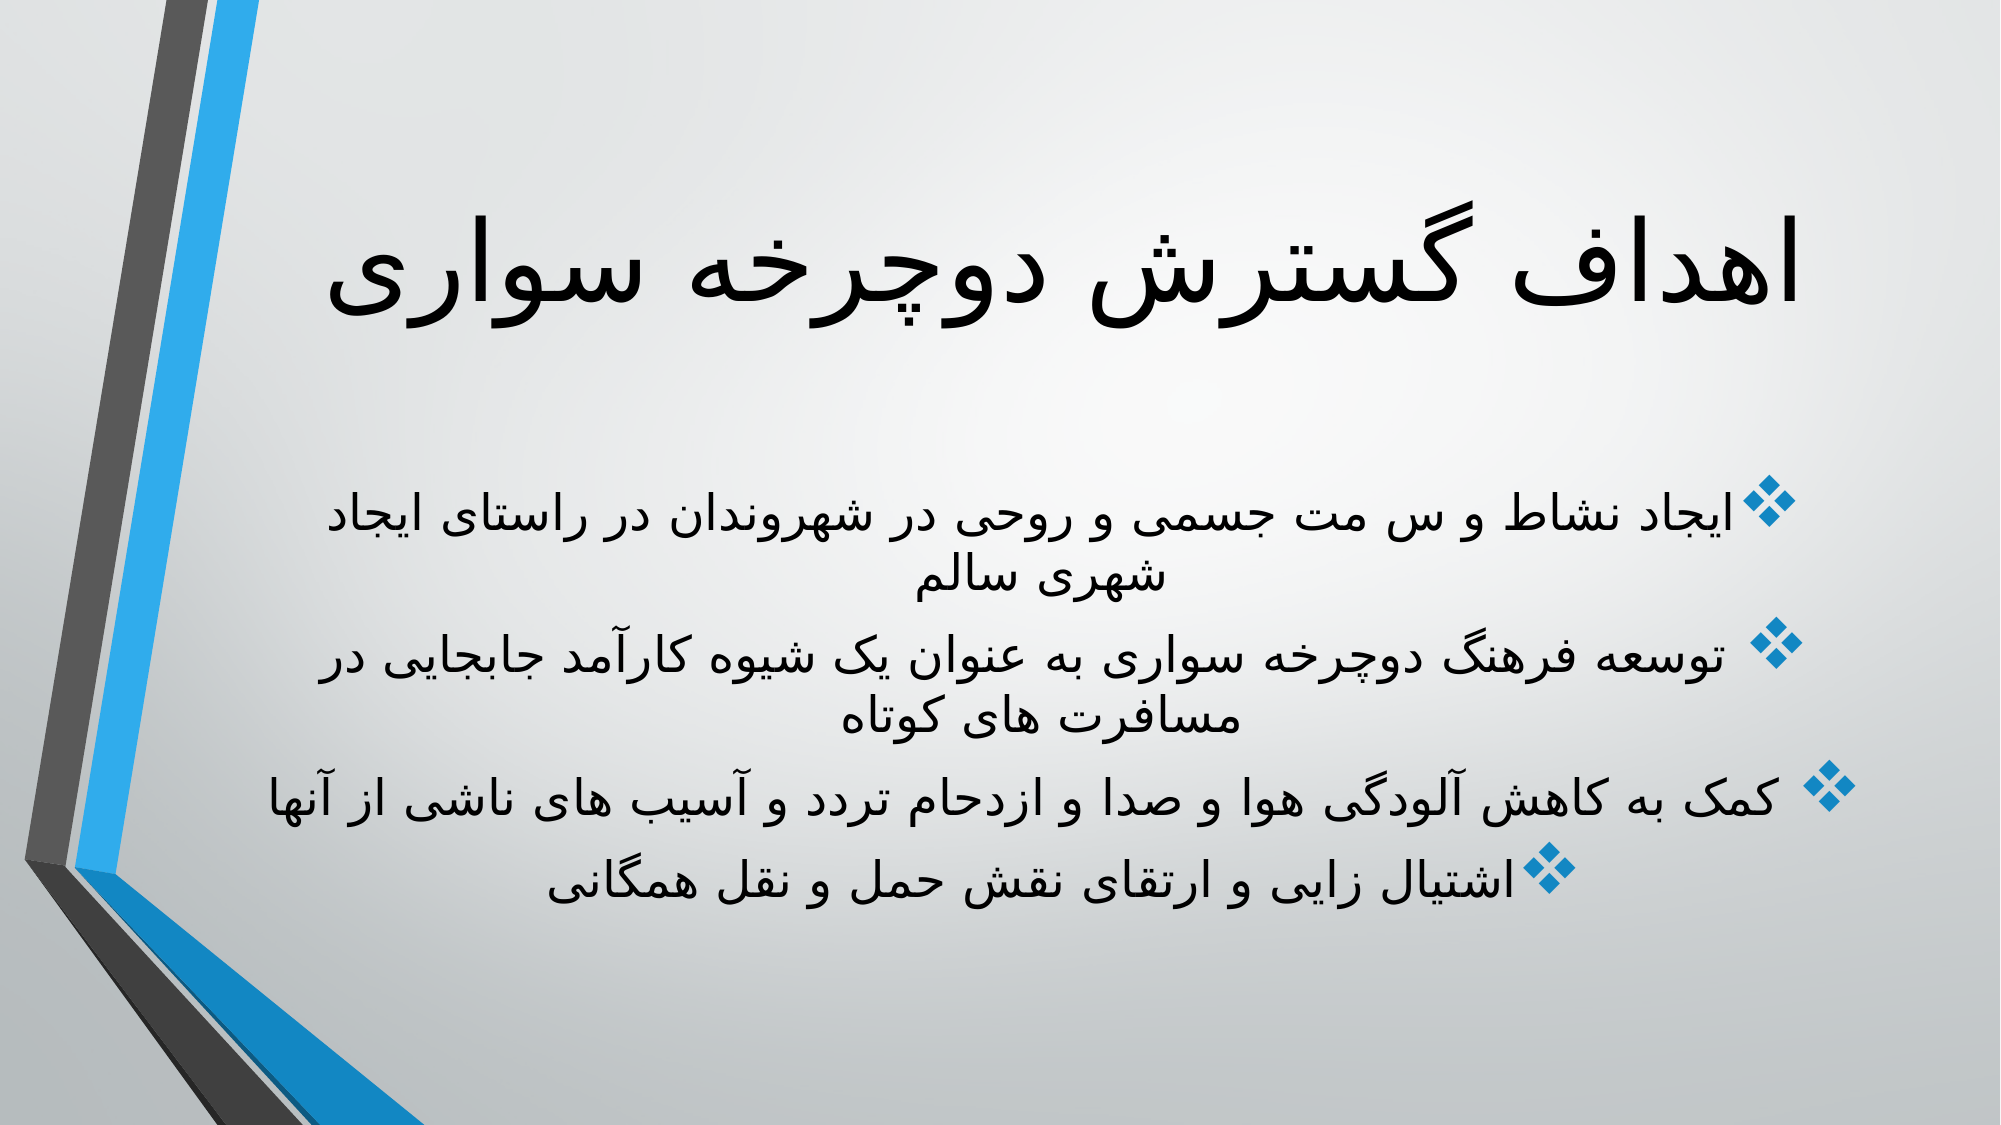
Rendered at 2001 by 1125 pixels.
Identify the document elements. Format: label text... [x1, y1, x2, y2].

list ایجاد نشاط و س مت جسمی و روحی در شهروندان در راستای ایجاد شهری سالم توسعه فرهنگ دوچرخه سواری به عنوان یک شیوه کارآمد جابجایی در مسافرت های کوتاه کمک به کاهش آلودگی هوا و صدا و ازدحام تردد و آسیب های ناشی از آنها اشتیال زایی و ارتقای نقش حمل و نقل همگانی [243, 437, 1887, 950]
title اهداف گسترش دوچرخه سواری [243, 112, 1887, 400]
